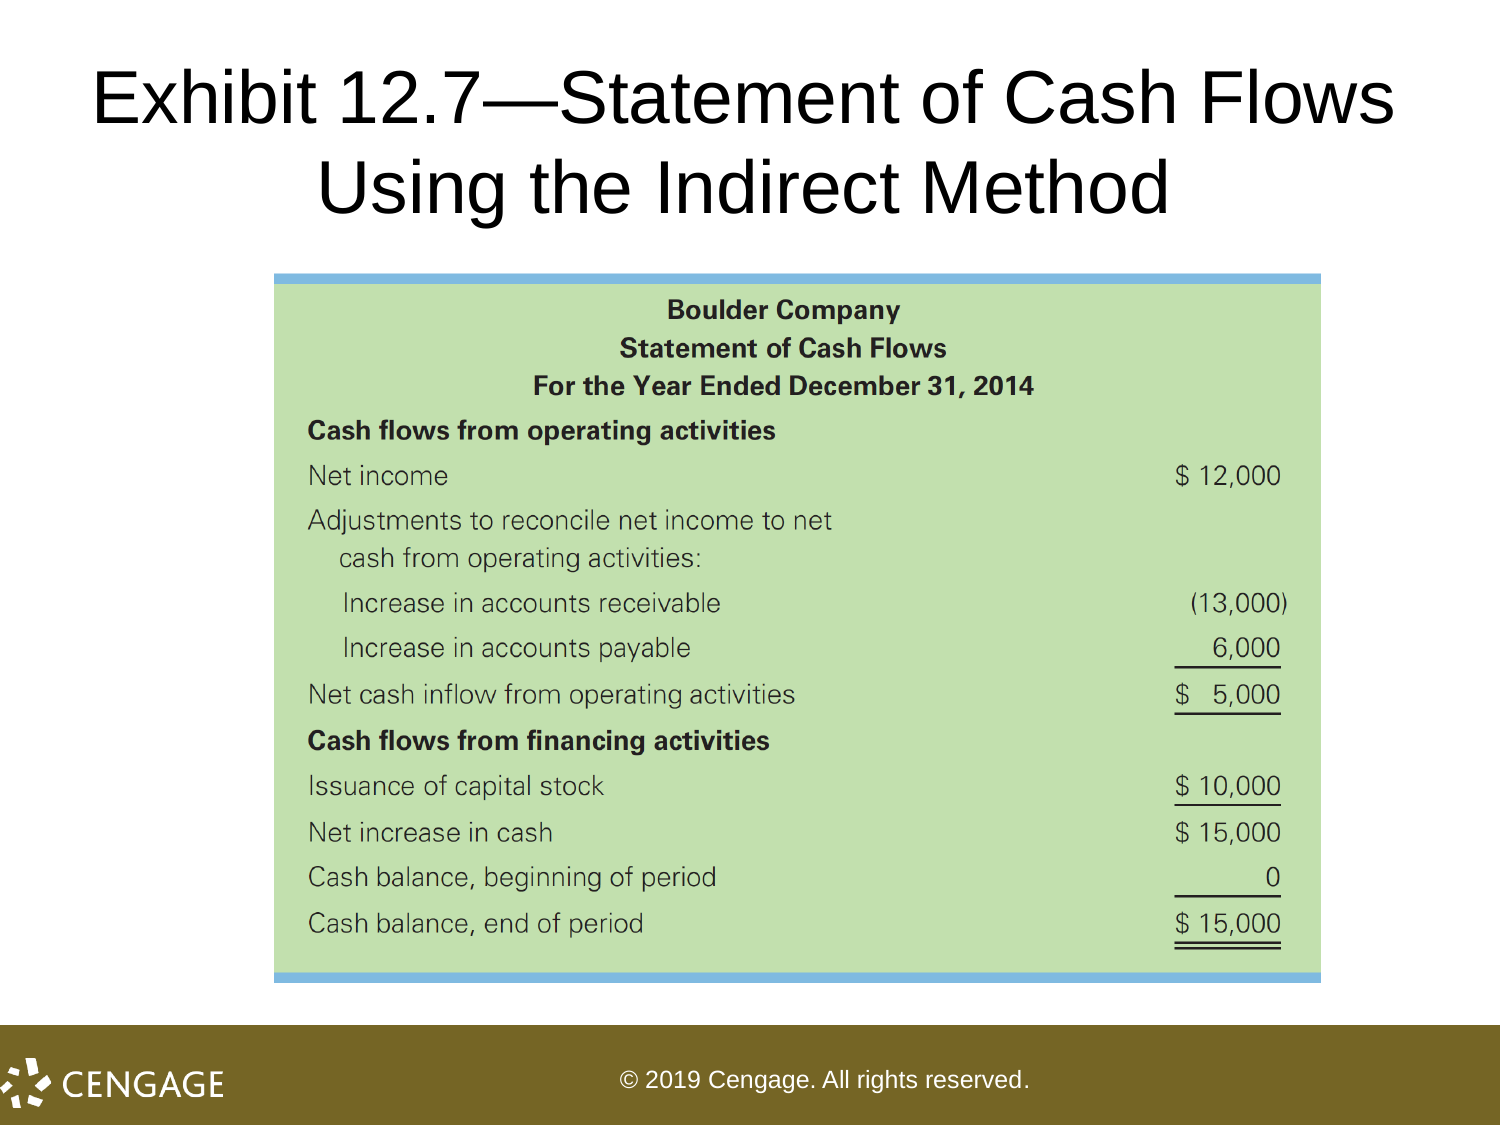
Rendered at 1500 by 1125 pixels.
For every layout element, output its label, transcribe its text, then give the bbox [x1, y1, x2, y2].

picture [0, 1058, 223, 1108]
picture [274, 268, 1321, 988]
title Exhibit 12.7—Statement of Cash Flows Using the Indirect Method [19, 38, 1469, 238]
